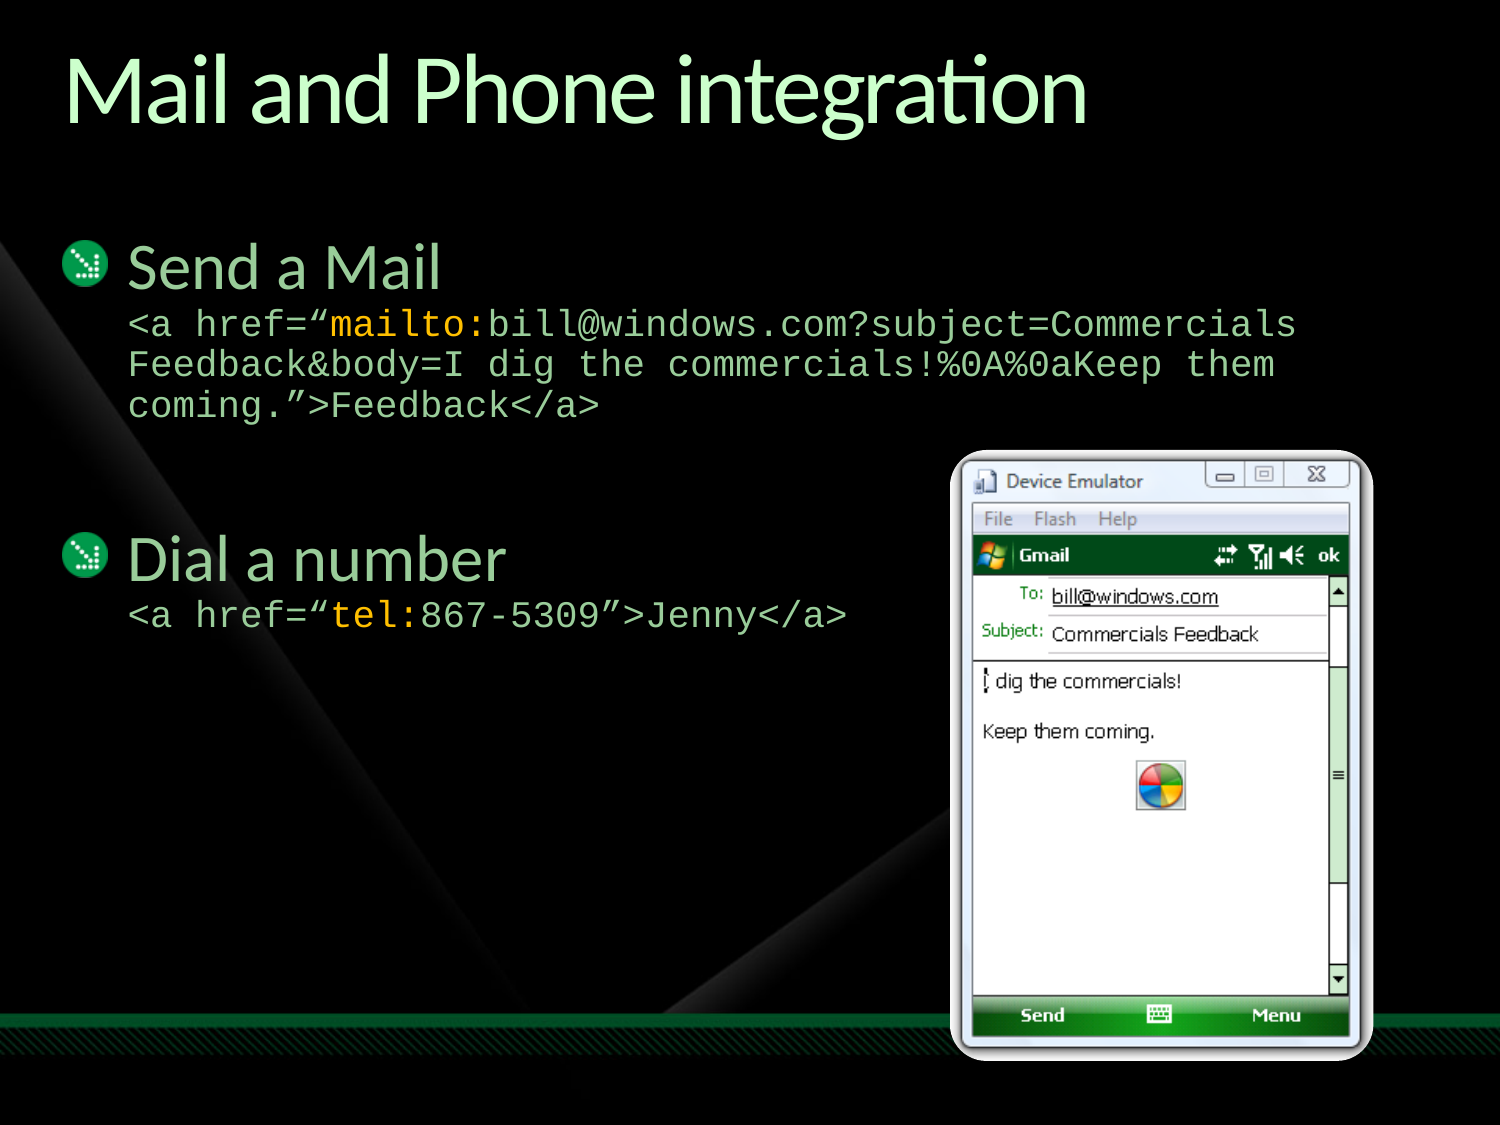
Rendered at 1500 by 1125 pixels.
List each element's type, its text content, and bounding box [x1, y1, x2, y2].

list Send a Mail <a href=“mailto:bill@windows.com?subject=Commercials Feedback&body=I dig the commercials!%0A%0aKeep them coming.”>Feedback</a> Dial a number <a href=“tel:867-5309”>Jenny</a> [62, 231, 1438, 646]
title Mail and Phone integration [62, 37, 1438, 147]
picture [0, 0, 1500, 1125]
